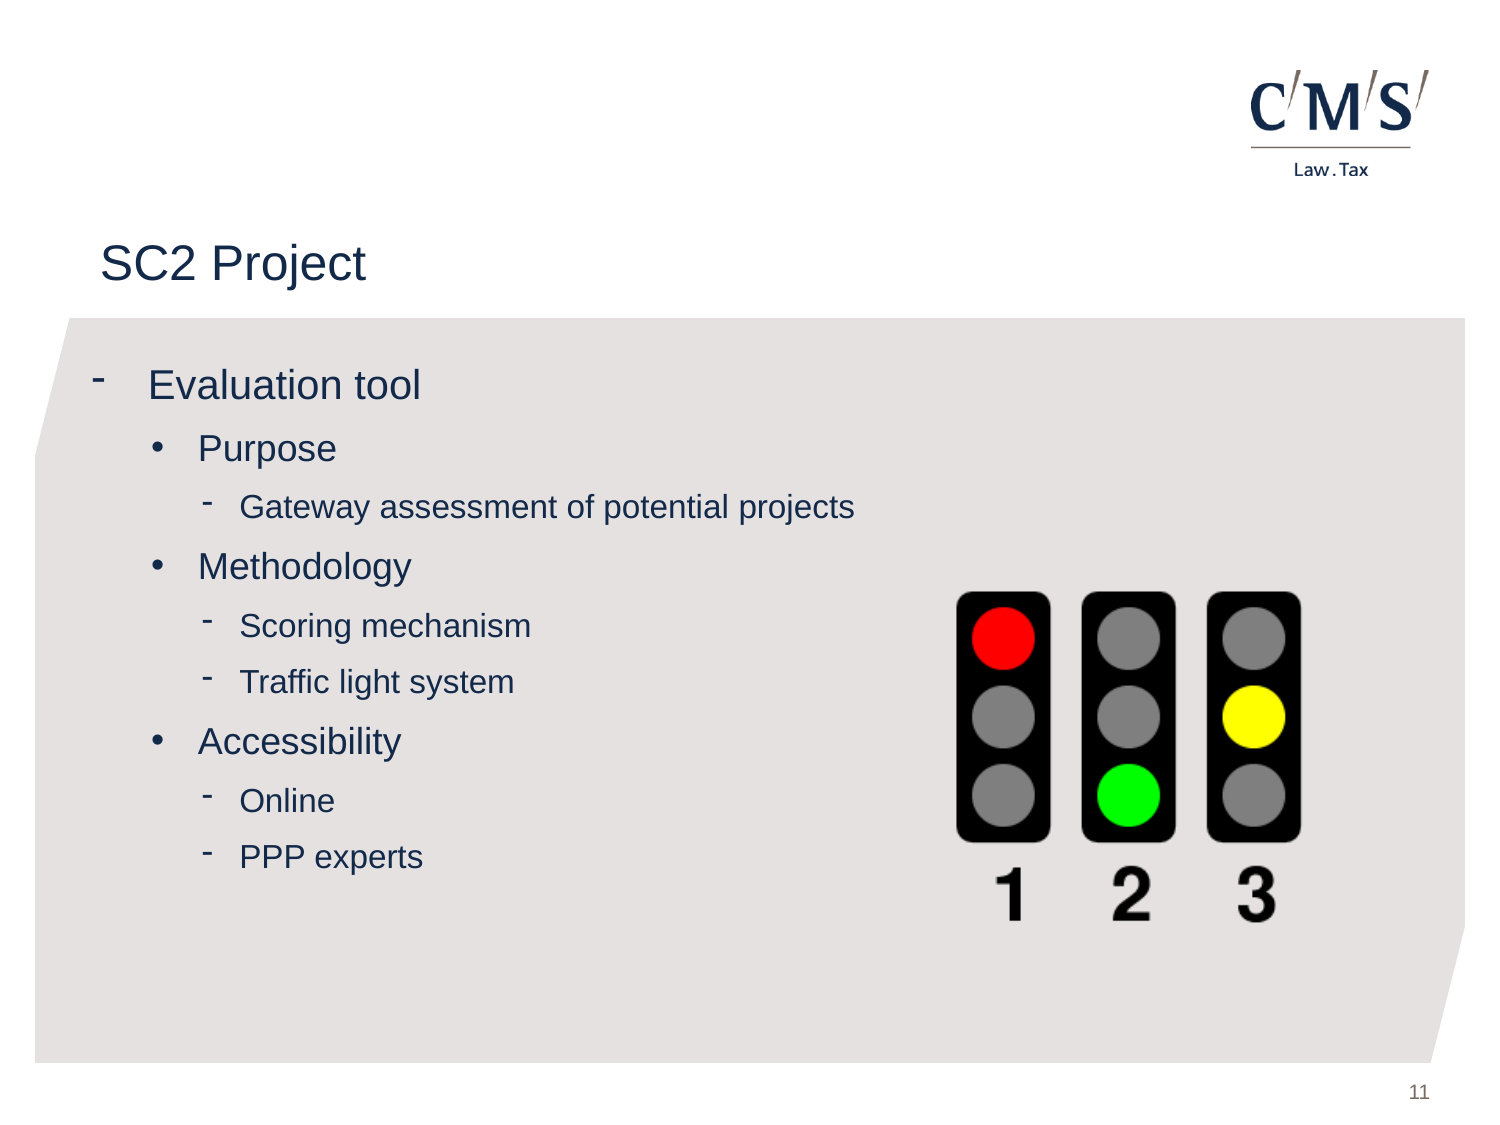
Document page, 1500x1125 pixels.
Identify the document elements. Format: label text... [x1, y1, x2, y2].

picture [1251, 70, 1429, 176]
list Evaluation tool Purpose Gateway assessment of potential projects Methodology Scoring mechanism Traffic light system Accessibility Online PPP experts [76, 349, 1422, 1024]
picture [35, 318, 1465, 1063]
list SC2 Project [85, 38, 1178, 299]
slide_number 11 [1350, 1070, 1446, 1111]
